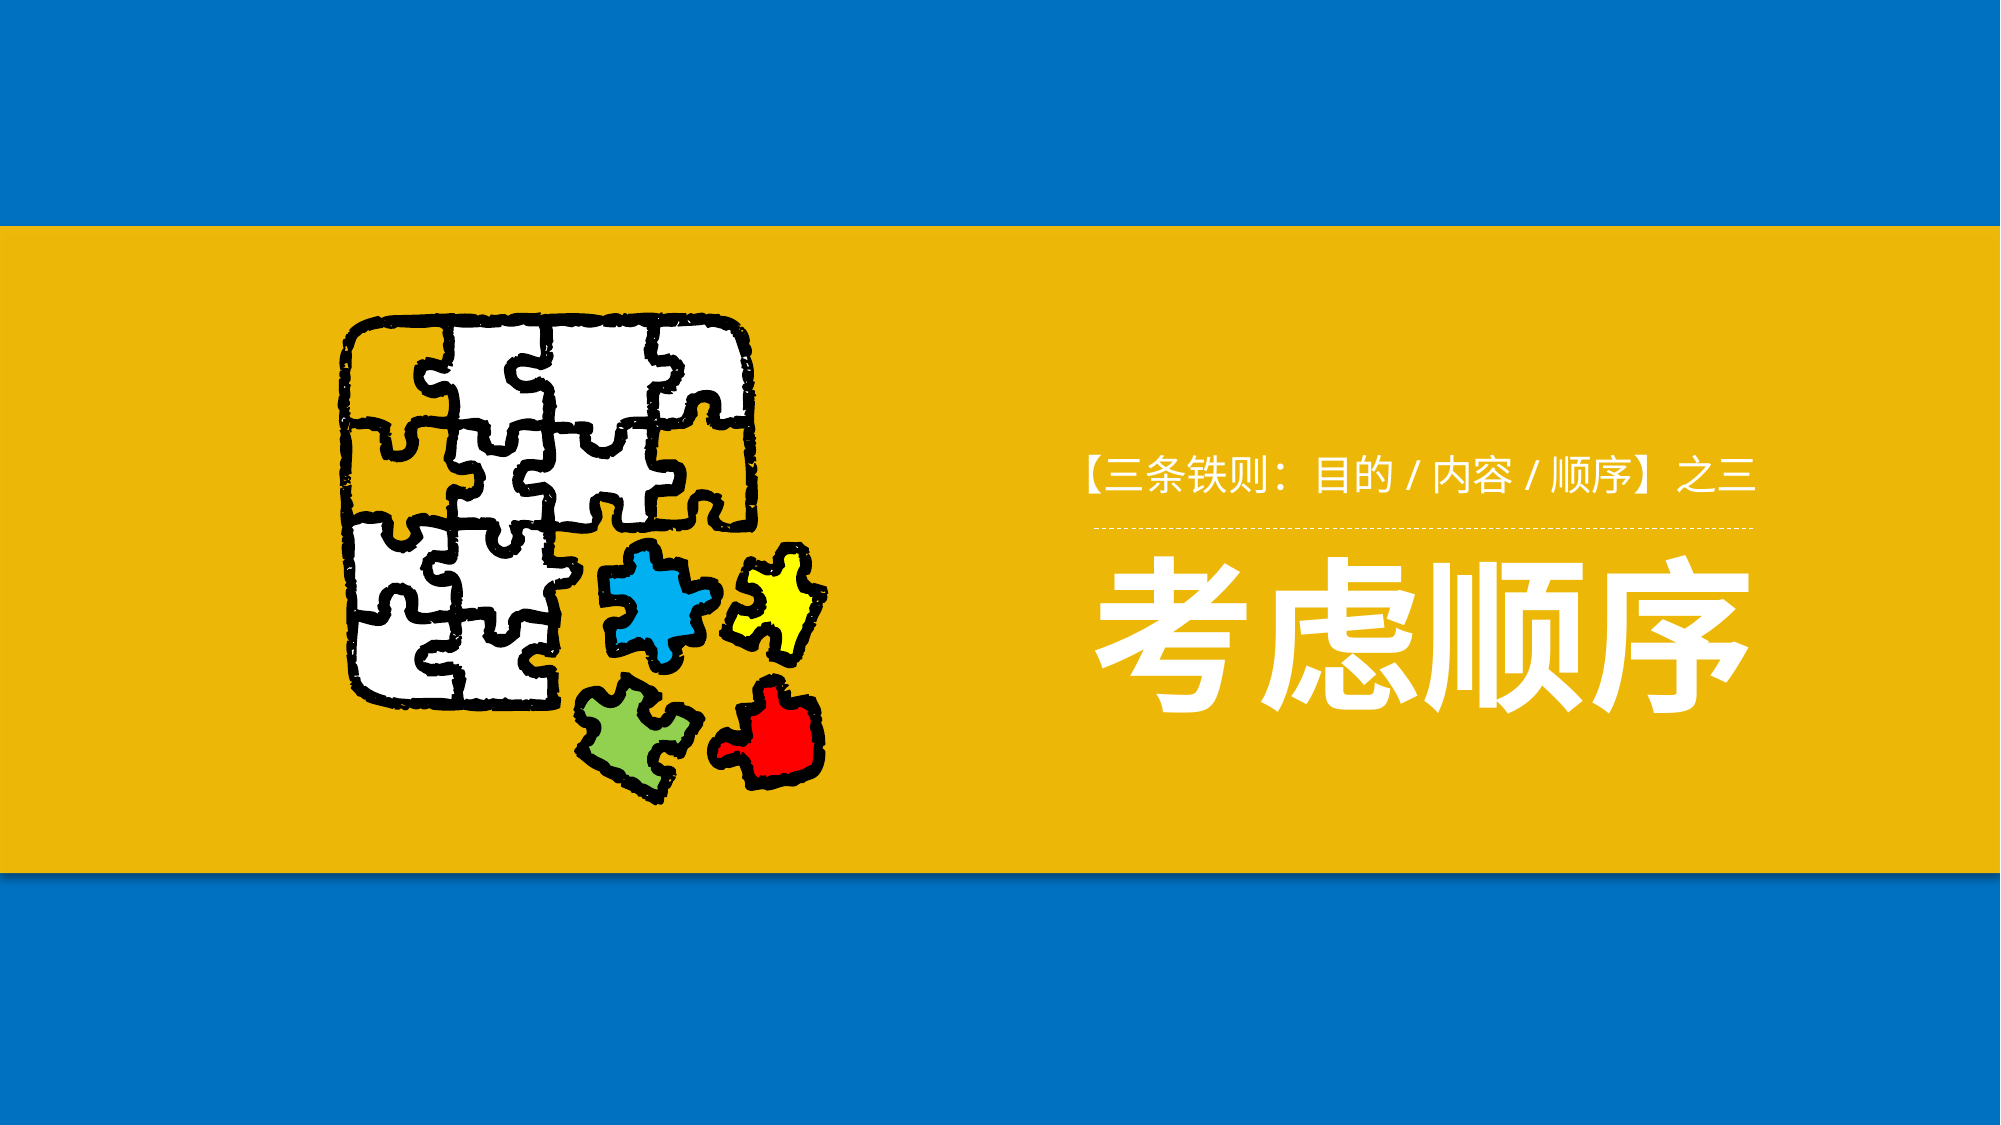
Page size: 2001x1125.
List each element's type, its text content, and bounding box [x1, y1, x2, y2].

text_box 考虑顺序 [1074, 524, 1772, 740]
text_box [336, 310, 829, 805]
text_box [0, 225, 2000, 874]
text_box 【三条铁则：目的/内容/顺序】之三 [1046, 441, 1774, 507]
